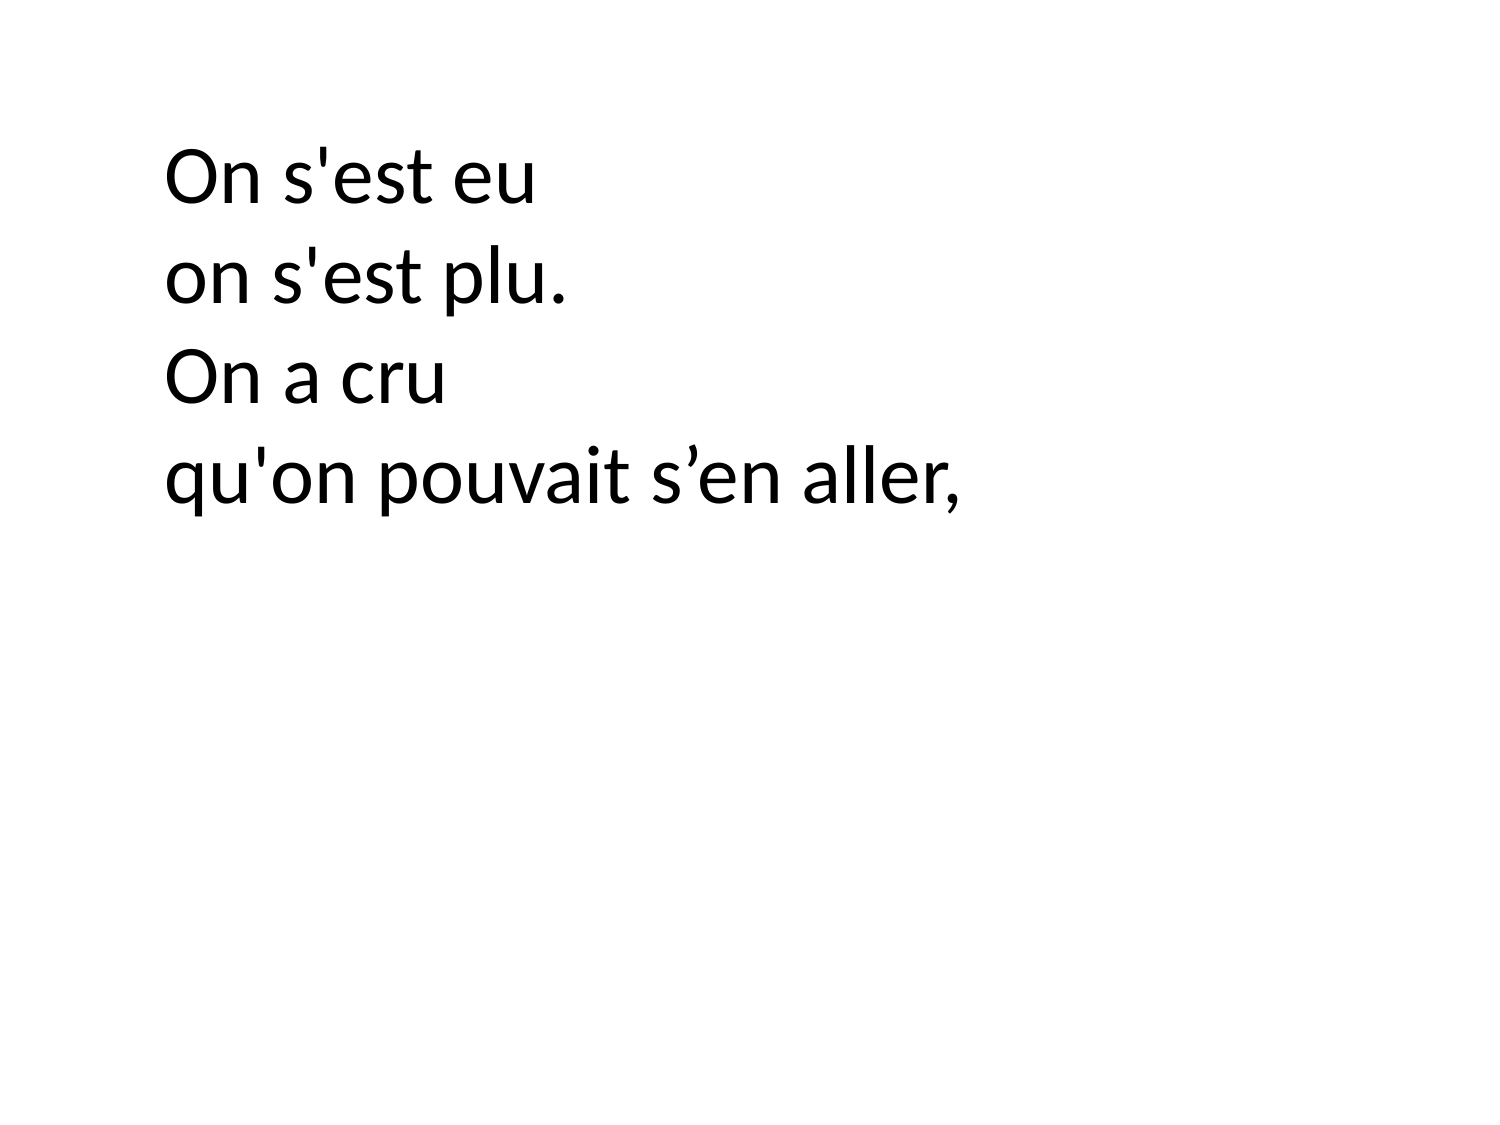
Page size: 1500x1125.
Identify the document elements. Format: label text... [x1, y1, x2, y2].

text_box On s'est eu on s'est plu. On a cru qu'on pouvait s’en aller, [149, 112, 1500, 528]
